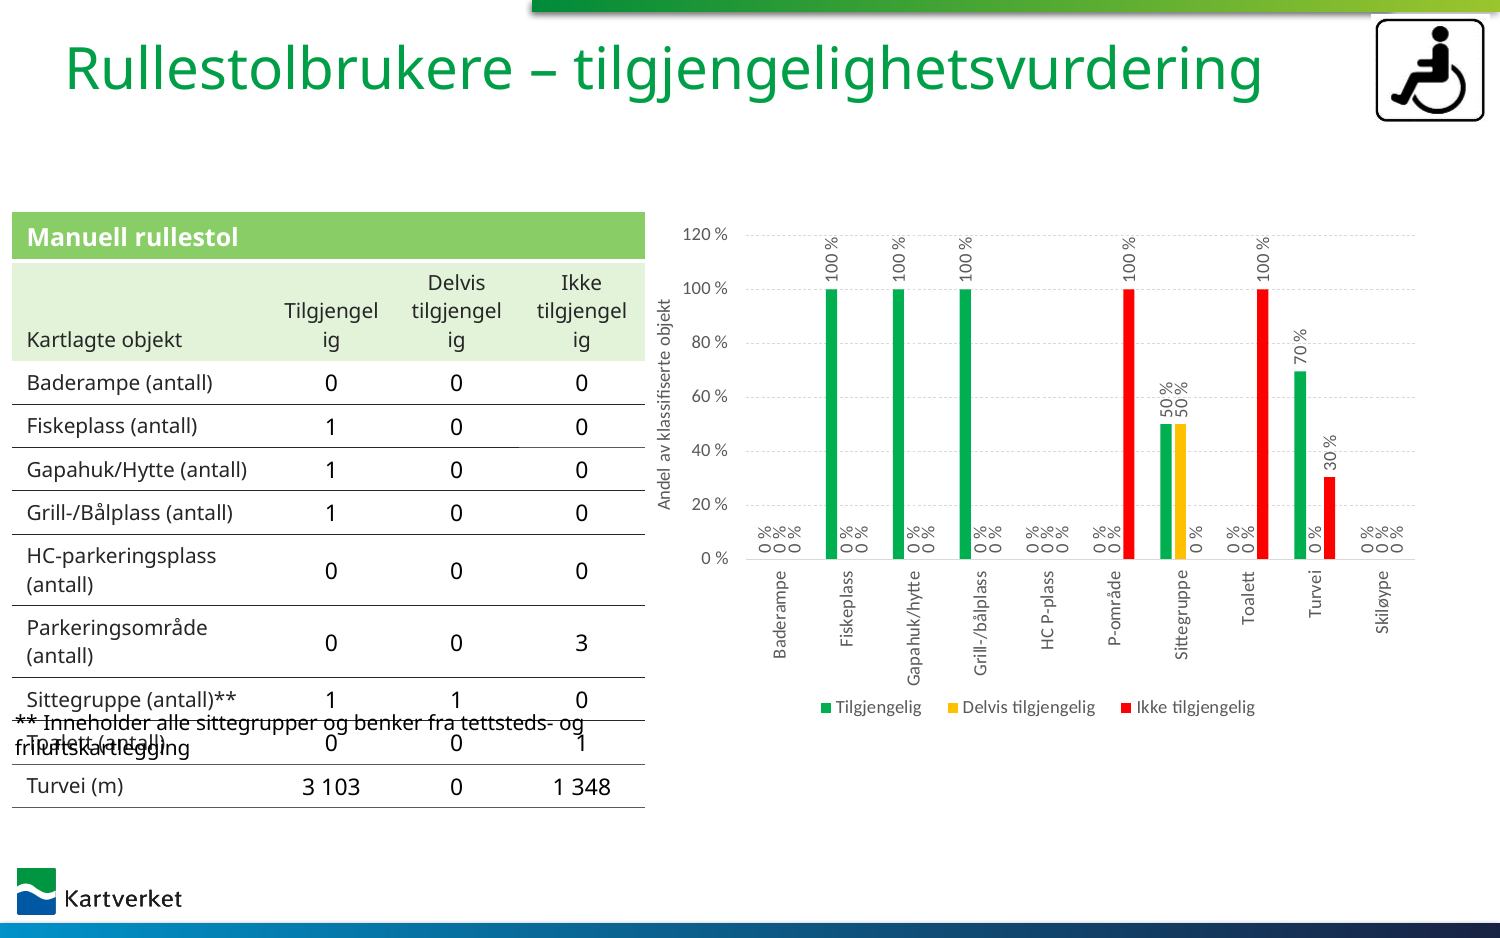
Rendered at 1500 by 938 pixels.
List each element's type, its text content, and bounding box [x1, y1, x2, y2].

text_box ** Inneholder alle sittegrupper og benker fra tettsteds- og friluftskartlegging [0, 702, 745, 768]
table_cell 1 [269, 678, 394, 702]
picture [1371, 13, 1491, 127]
table_cell 0 [394, 606, 519, 677]
table_cell 3 [519, 606, 638, 677]
table_cell Sittegruppe (antall)** [12, 678, 269, 702]
table_cell 1 [394, 678, 519, 702]
table_cell 0 [394, 768, 519, 807]
table_cell 0 [519, 491, 638, 534]
table_cell 1 348 [519, 768, 645, 807]
table_cell 0 [269, 535, 394, 605]
table_cell Kartlagte objekt [12, 263, 269, 361]
table_cell 0 [519, 405, 638, 447]
table_cell Delvis tilgjengelig [394, 263, 519, 361]
table_cell 1 [269, 491, 394, 534]
table_cell Grill-/Bålplass (antall) [12, 491, 269, 534]
table_cell 0 [394, 535, 519, 605]
table_cell 0 [519, 448, 638, 490]
table_cell 0 [394, 448, 519, 490]
table_header Manuell rullestol [12, 212, 645, 259]
text_box Rullestolbrukere – tilgjengelighetsvurdering [49, 12, 1372, 109]
table_cell Gapahuk/Hytte (antall) [12, 448, 269, 490]
table_cell 3 103 [269, 768, 394, 807]
table_cell 0 [519, 361, 638, 404]
table_cell 0 [519, 535, 638, 605]
table_cell 0 [394, 361, 519, 404]
picture [643, 218, 1426, 728]
table_cell 0 [394, 491, 519, 534]
table_cell 0 [519, 678, 638, 702]
table_cell 0 [269, 361, 394, 404]
table_cell Ikke tilgjengelig [519, 263, 638, 361]
table_cell Baderampe (antall) [12, 361, 269, 404]
table_cell 0 [394, 405, 519, 447]
table_cell 1 [269, 405, 394, 447]
table_cell HC-parkeringsplass (antall) [12, 535, 269, 605]
table_cell Parkeringsområde (antall) [12, 606, 269, 677]
table_cell Fiskeplass (antall) [12, 405, 269, 447]
table_cell 1 [269, 448, 394, 490]
table_cell Tilgjengelig [269, 263, 394, 361]
table_cell 0 [269, 606, 394, 677]
table_cell Turvei (m) [12, 768, 269, 807]
